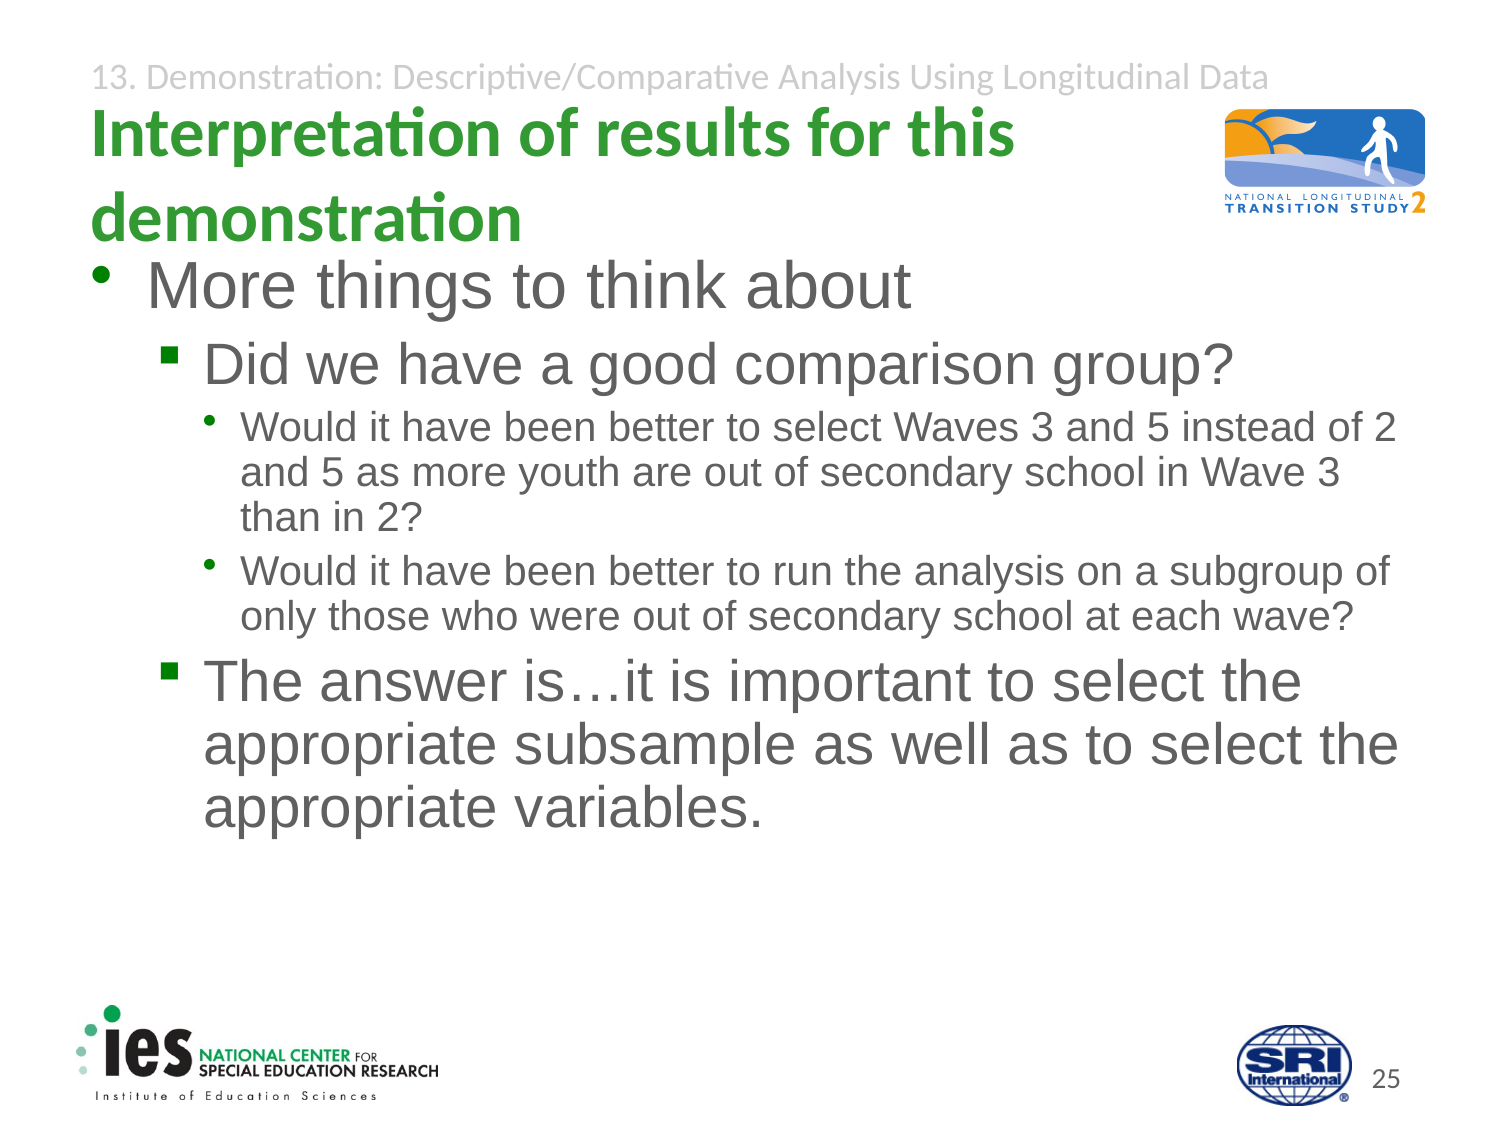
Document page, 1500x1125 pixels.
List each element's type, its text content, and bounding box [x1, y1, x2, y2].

list More things to think about Did we have a good comparison group? Would it have been better to select Waves 3 and 5 instead of 2 and 5 as more youth are out of secondary school in Wave 3 than in 2? Would it have been better to run the analysis on a subgroup of only those who were out of secondary school at each wave? The answer is…it is important to select the appropriate subsample as well as to select the appropriate variables. [74, 243, 1426, 987]
picture [76, 1005, 438, 1100]
title Interpretation of results for this demonstration [74, 103, 1426, 238]
slide_number 24 [1312, 1051, 1417, 1125]
picture [1237, 1025, 1352, 1106]
